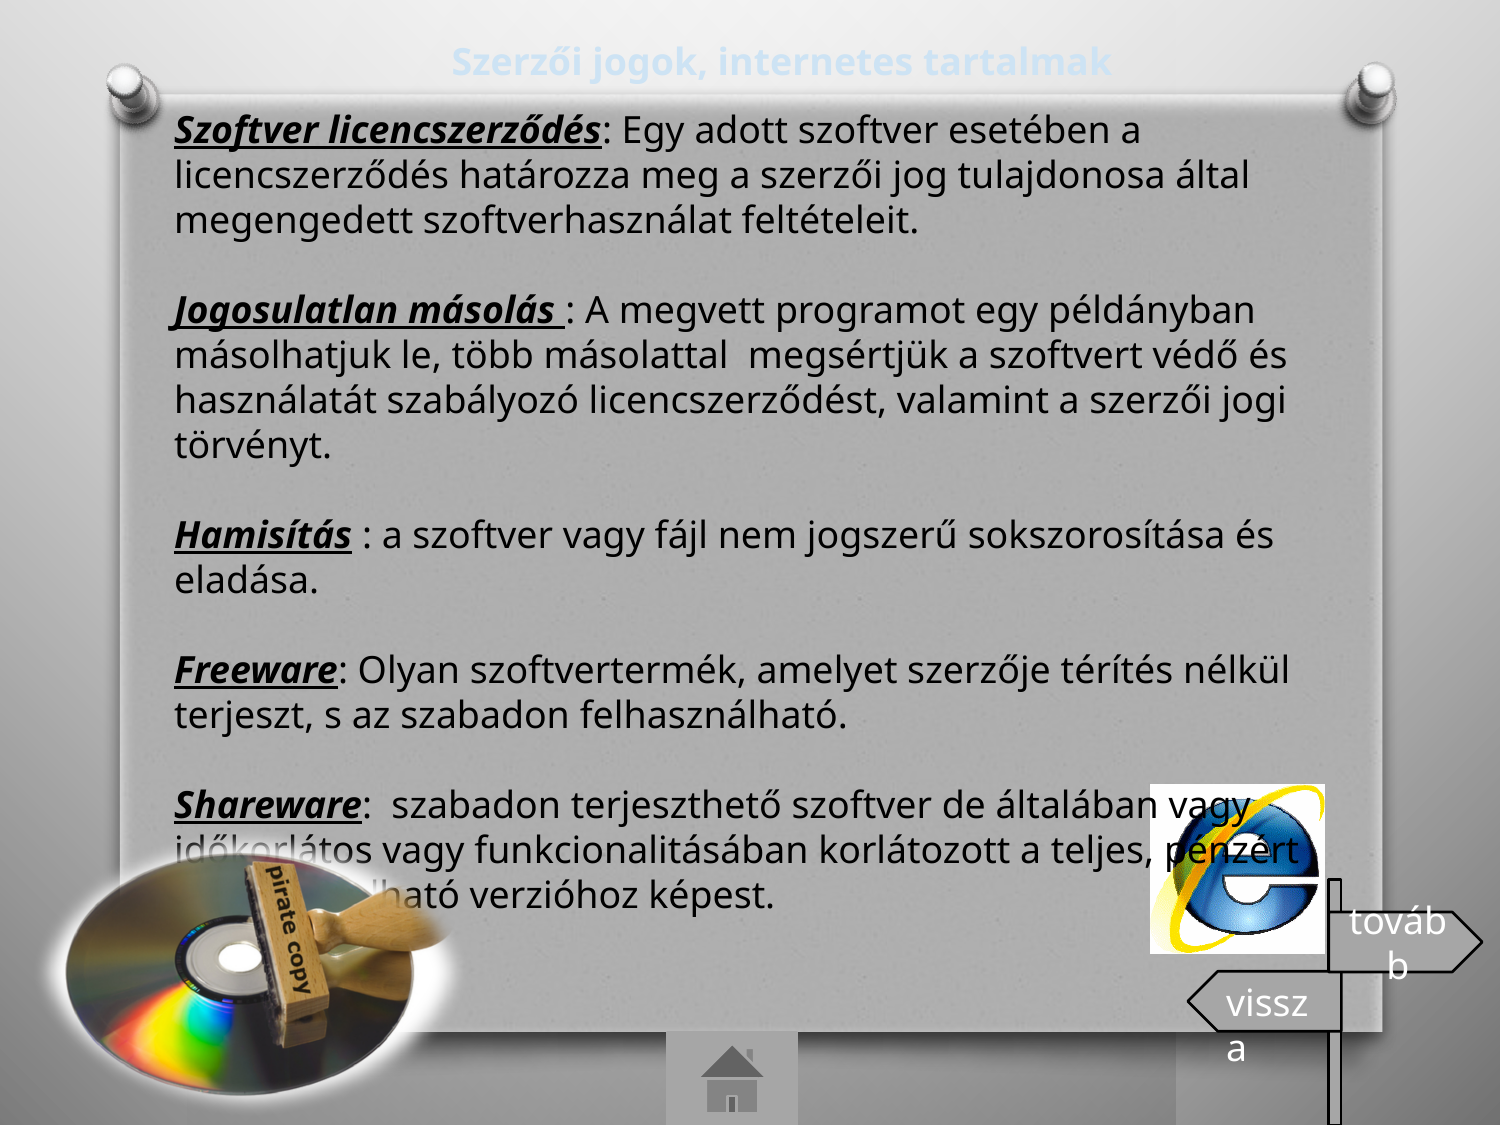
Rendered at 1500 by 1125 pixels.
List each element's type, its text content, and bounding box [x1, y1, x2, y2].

picture [1317, 35, 1439, 142]
text_box [1186, 977, 1211, 1027]
text_box tovább [1327, 910, 1484, 974]
text_box [1327, 1033, 1342, 1125]
text_box Szerzői jogok, internetes tartalmak [436, 30, 1158, 90]
picture [1150, 765, 1326, 972]
picture [75, 29, 198, 153]
text_box vissza [1211, 971, 1340, 1076]
text_box [666, 1031, 798, 1125]
text_box Szoftver licencszerződés: Egy adott szoftver esetében a licencszerződés határozza meg a szerzői jog tulajdonosa által megengedett szoftverhasználat feltételeit. Jogosulatlan másolás : A megvett programot egy példányban másolhatjuk le, több másolattal megsértjük a szoftvert védő és használatát szabályozó licencszerződést, valamint a szerzői jogi törvényt. Hamisítás : a szoftver vagy fájl nem jogszerű sokszorosítása és eladása. Freeware: Olyan szoftvertermék, amelyet szerzője térítés nélkül terjeszt, s az szabadon felhasználható. Shareware: szabadon terjeszthető szoftver de általában vagy időkorlátos vagy funkcionalitásában korlátozott a teljes, pénzért megvásárolható verzióhoz képest. [159, 98, 1388, 923]
picture [29, 824, 472, 1119]
